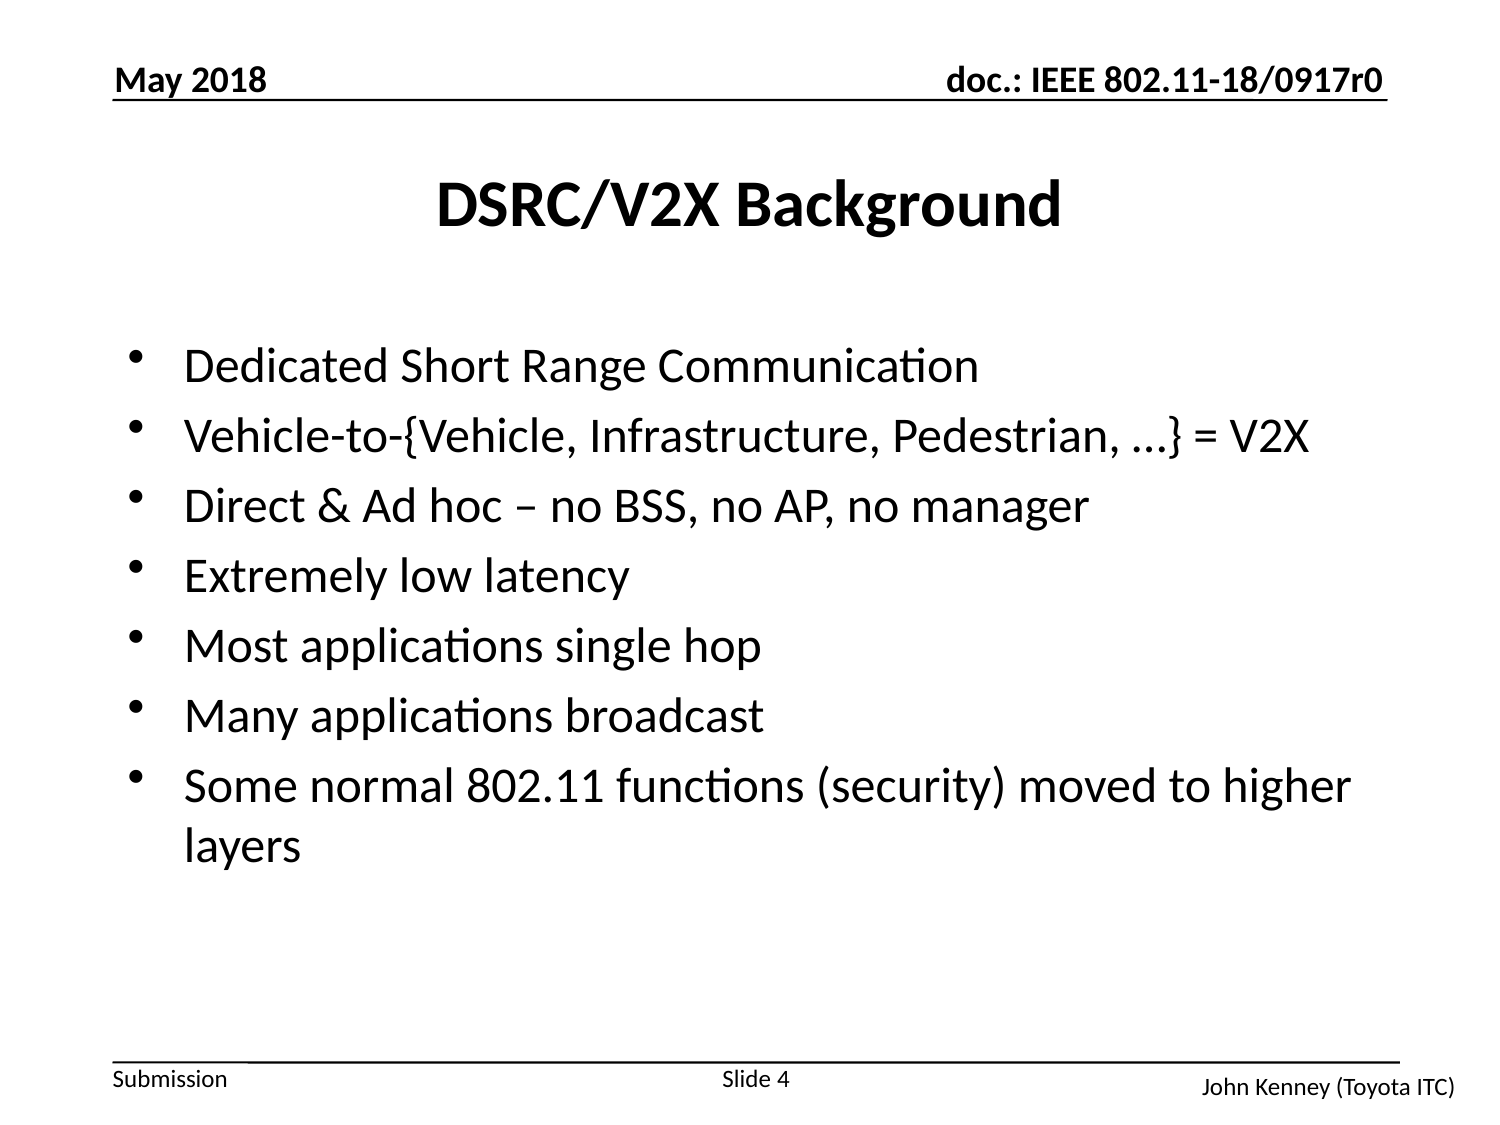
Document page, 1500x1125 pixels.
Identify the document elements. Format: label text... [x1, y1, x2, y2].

slide_number Slide 4 [713, 1061, 799, 1093]
title DSRC/V2X Background [112, 112, 1388, 288]
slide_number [114, 54, 270, 101]
footer John Kenney (Toyota ITC) [1199, 1070, 1456, 1101]
list Dedicated Short Range Communication Vehicle-to-{Vehicle, Infrastructure, Pedestrian, …} = V2X Direct & Ad hoc – no BSS, no AP, no manager Extremely low latency Most applications single hop Many applications broadcast Some normal 802.11 functions (security) moved to higher layers [112, 324, 1388, 1000]
